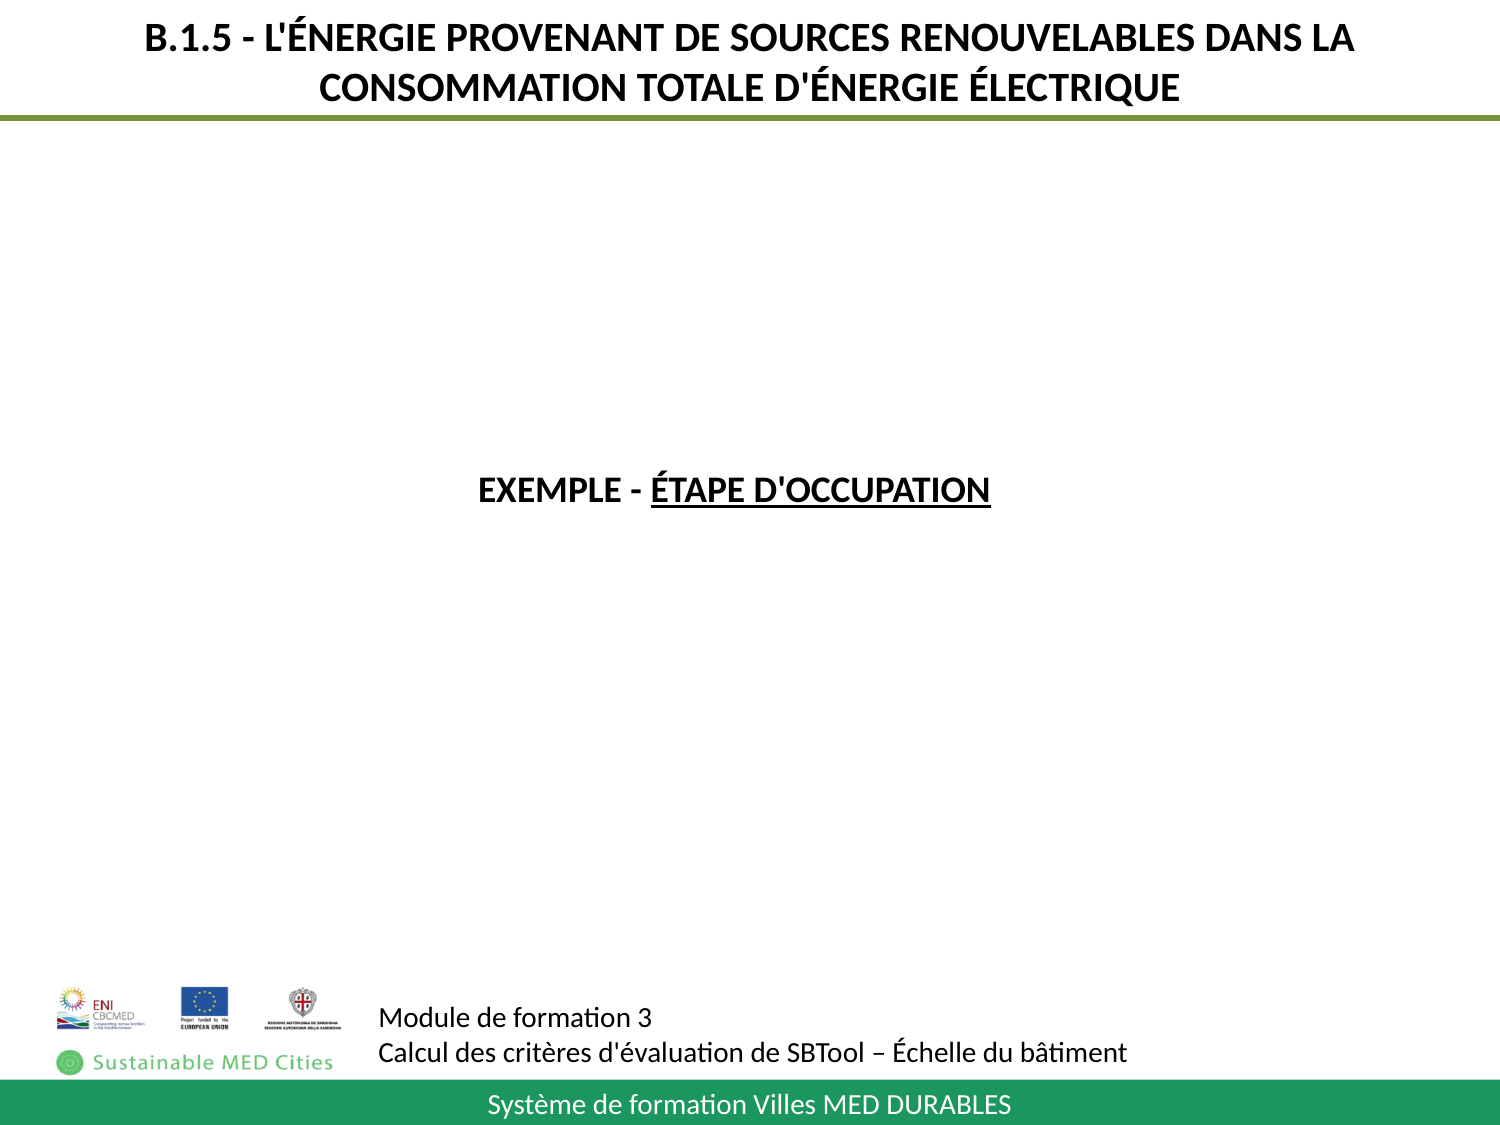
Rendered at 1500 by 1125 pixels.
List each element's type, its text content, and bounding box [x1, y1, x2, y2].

list EXEMPLE - ÉTAPE D'OCCUPATION [43, 262, 1425, 944]
title B.1.5 - L'ÉNERGIE PROVENANT DE SOURCES RENOUVELABLES DANS LA CONSOMMATION TOTALE D'ÉNERGIE ÉLECTRIQUE [0, 0, 1500, 121]
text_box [0, 972, 1500, 1125]
